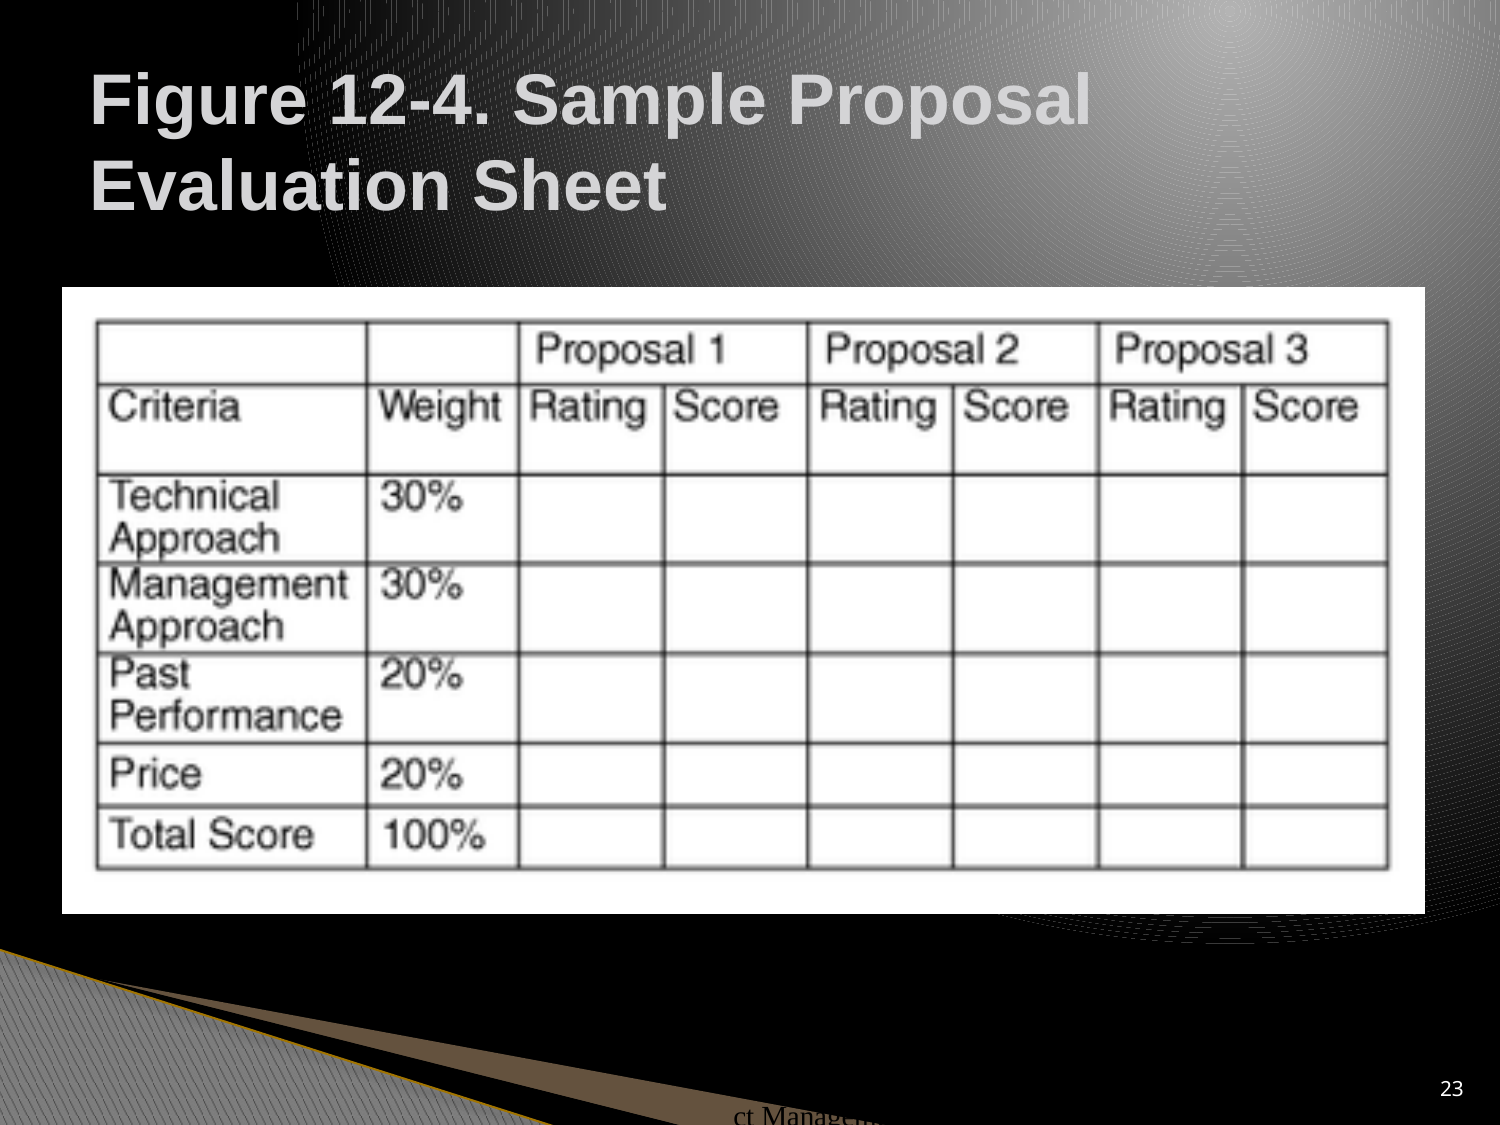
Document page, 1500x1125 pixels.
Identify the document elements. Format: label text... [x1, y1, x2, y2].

footer Information Technology Project Management, Fourth Edition [718, 1051, 1105, 1112]
picture [0, 952, 543, 1125]
title Figure 12-4. Sample Proposal Evaluation Sheet [75, 45, 1425, 233]
slide_number 23 [1418, 1051, 1479, 1112]
picture [62, 287, 1426, 915]
